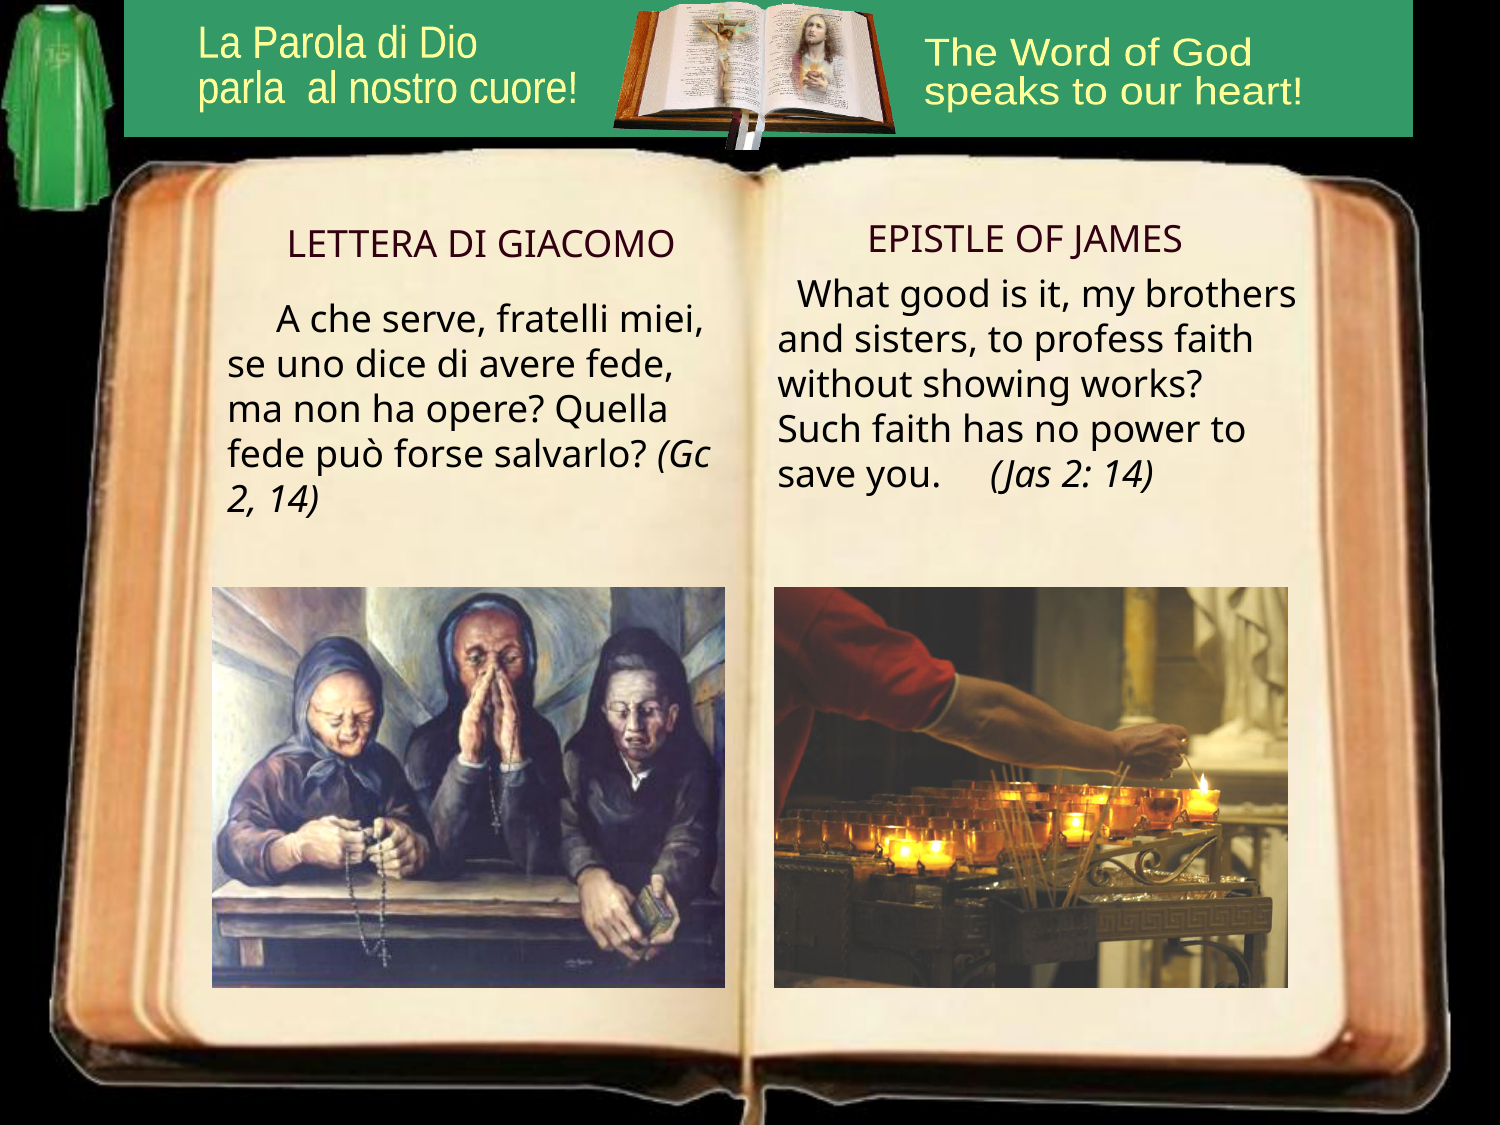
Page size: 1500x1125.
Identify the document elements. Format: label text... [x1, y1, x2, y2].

text_box [900, 0, 1413, 137]
text_box What good is it, my brothers and sisters, to profess faith without showing works? Such faith has no power to save you. (Jas 2: 14) [762, 262, 1313, 503]
text_box A che serve, fratelli miei, se uno dice di avere fede, ma non ha opere? Quella fede può forse salvarlo? (Gc 2, 14) [212, 287, 750, 528]
title EPISTLE OF JAMES [687, 200, 1363, 275]
text_box LETTERA DI GIACOMO [224, 212, 738, 273]
picture [0, 0, 1500, 1125]
text_box [124, 0, 599, 137]
